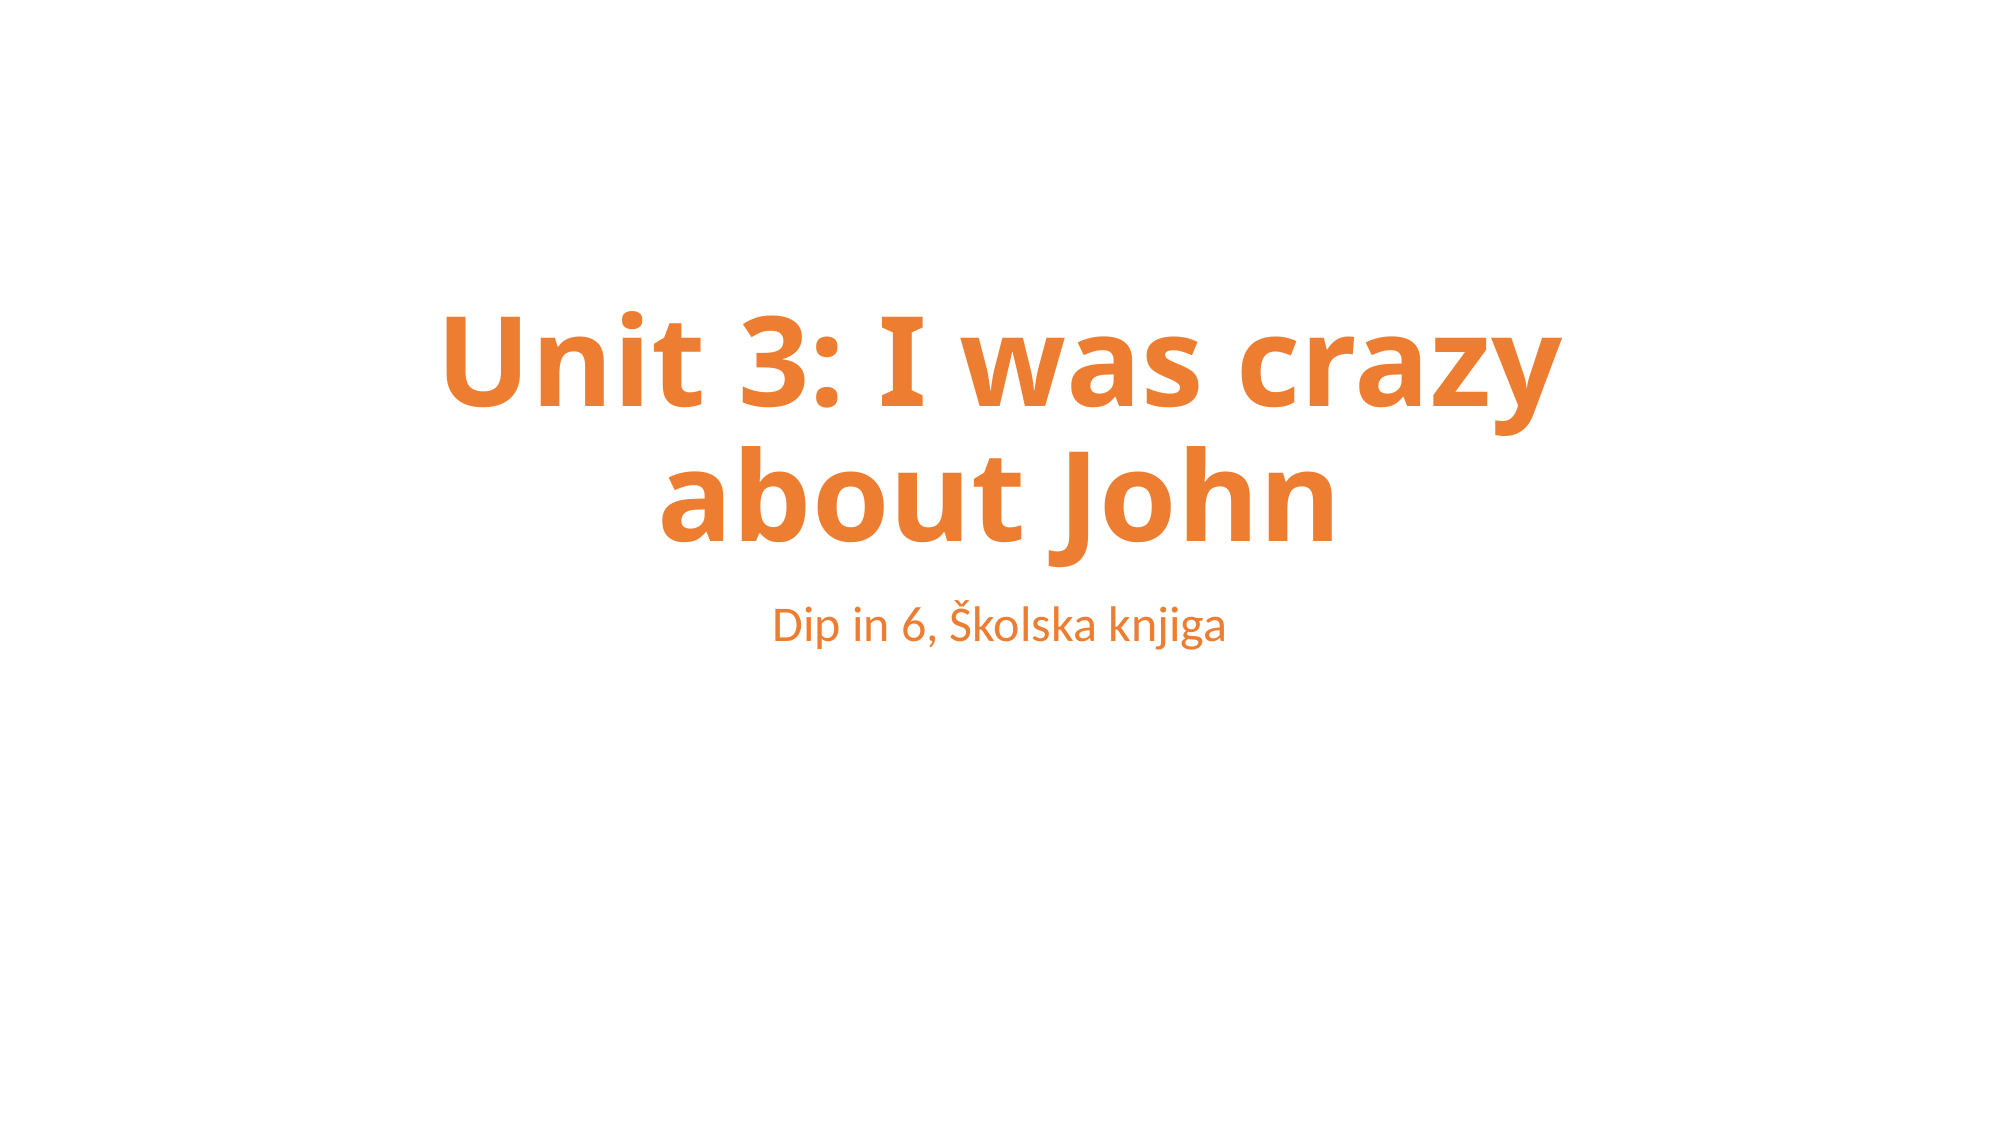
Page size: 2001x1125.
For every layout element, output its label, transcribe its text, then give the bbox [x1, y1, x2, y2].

subtitle Dip in 6, Školska knjiga [249, 590, 1750, 863]
title Unit 3: I was crazy about John [249, 184, 1750, 576]
